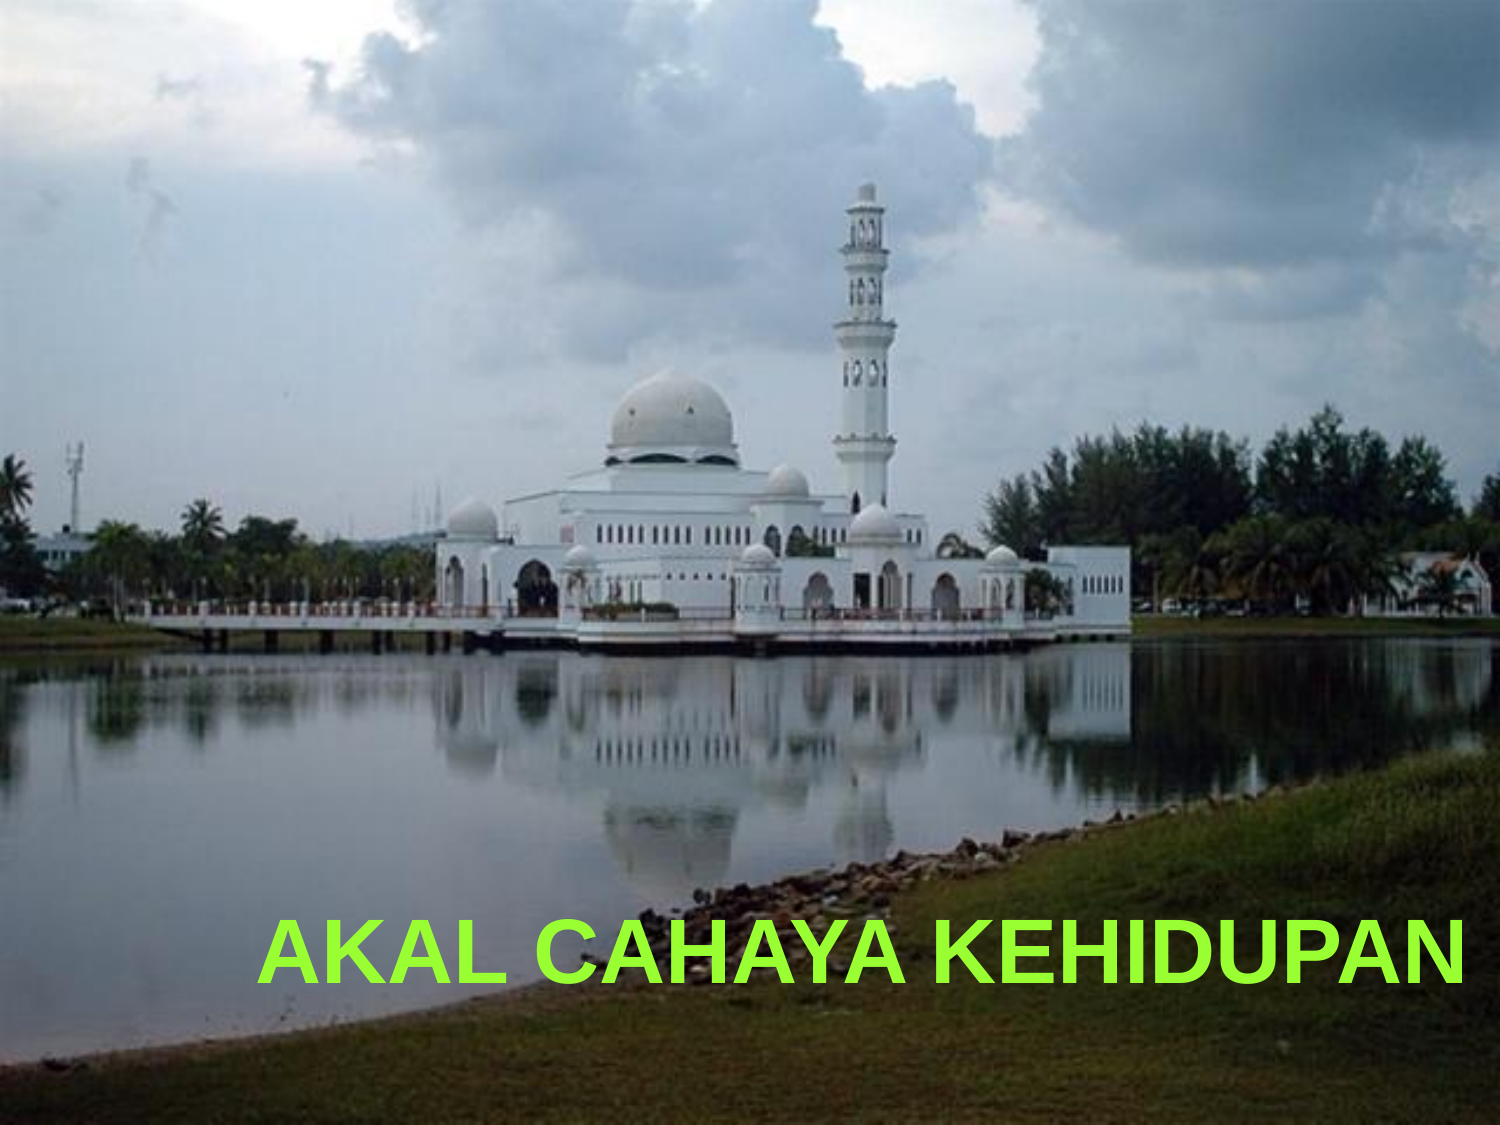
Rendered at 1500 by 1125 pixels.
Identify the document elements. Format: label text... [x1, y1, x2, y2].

title AKAL CAHAYA KEHIDUPAN [225, 883, 1500, 1125]
picture [0, 0, 1500, 1125]
